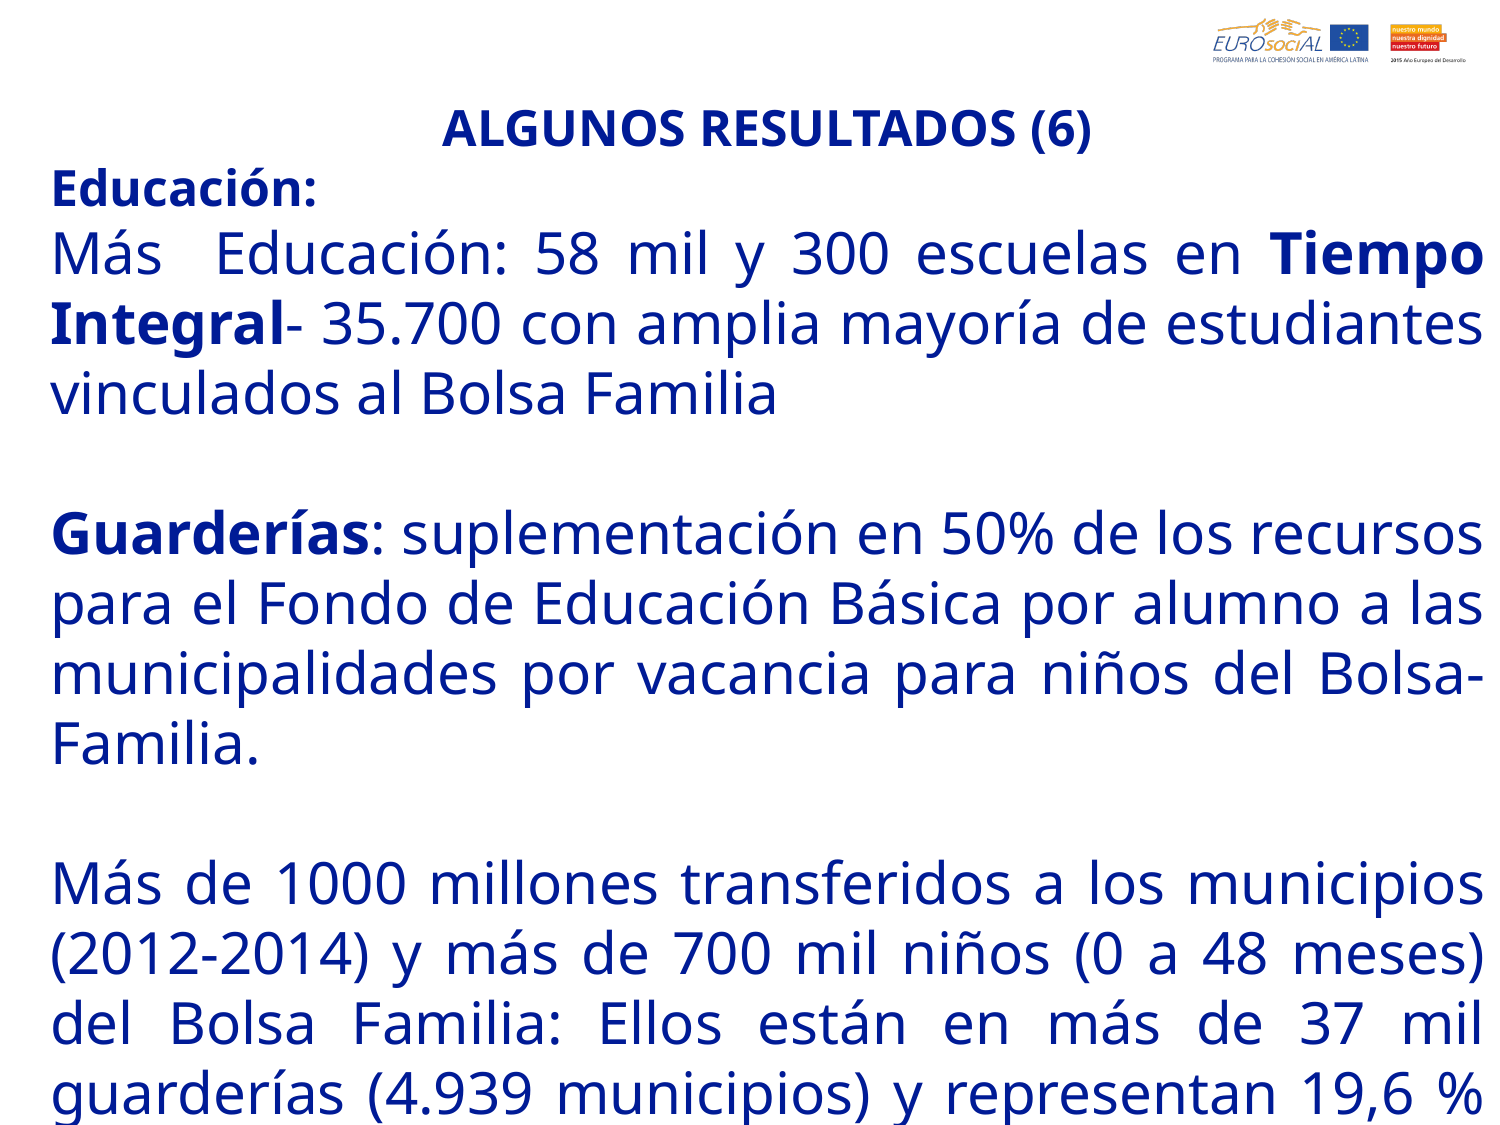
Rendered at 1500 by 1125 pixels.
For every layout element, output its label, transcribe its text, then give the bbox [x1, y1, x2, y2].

text_box ALGUNOS RESULTADOS (6) Educación: Más Educación: 58 mil y 300 escuelas en Tiempo Integral- 35.700 con amplia mayoría de estudiantes vinculados al Bolsa Familia Guarderías: suplementación en 50% de los recursos para el Fondo de Educación Básica por alumno a las municipalidades por vacancia para niños del Bolsa-Familia. Más de 1000 millones transferidos a los municipios (2012-2014) y más de 700 mil niños (0 a 48 meses) del Bolsa Familia: Ellos están en más de 37 mil guarderías (4.939 municipios) y representan 19,6 % de niños de 0 a 48 meses en Bolsa- Familia [35, 88, 1500, 1125]
picture [1206, 14, 1470, 69]
